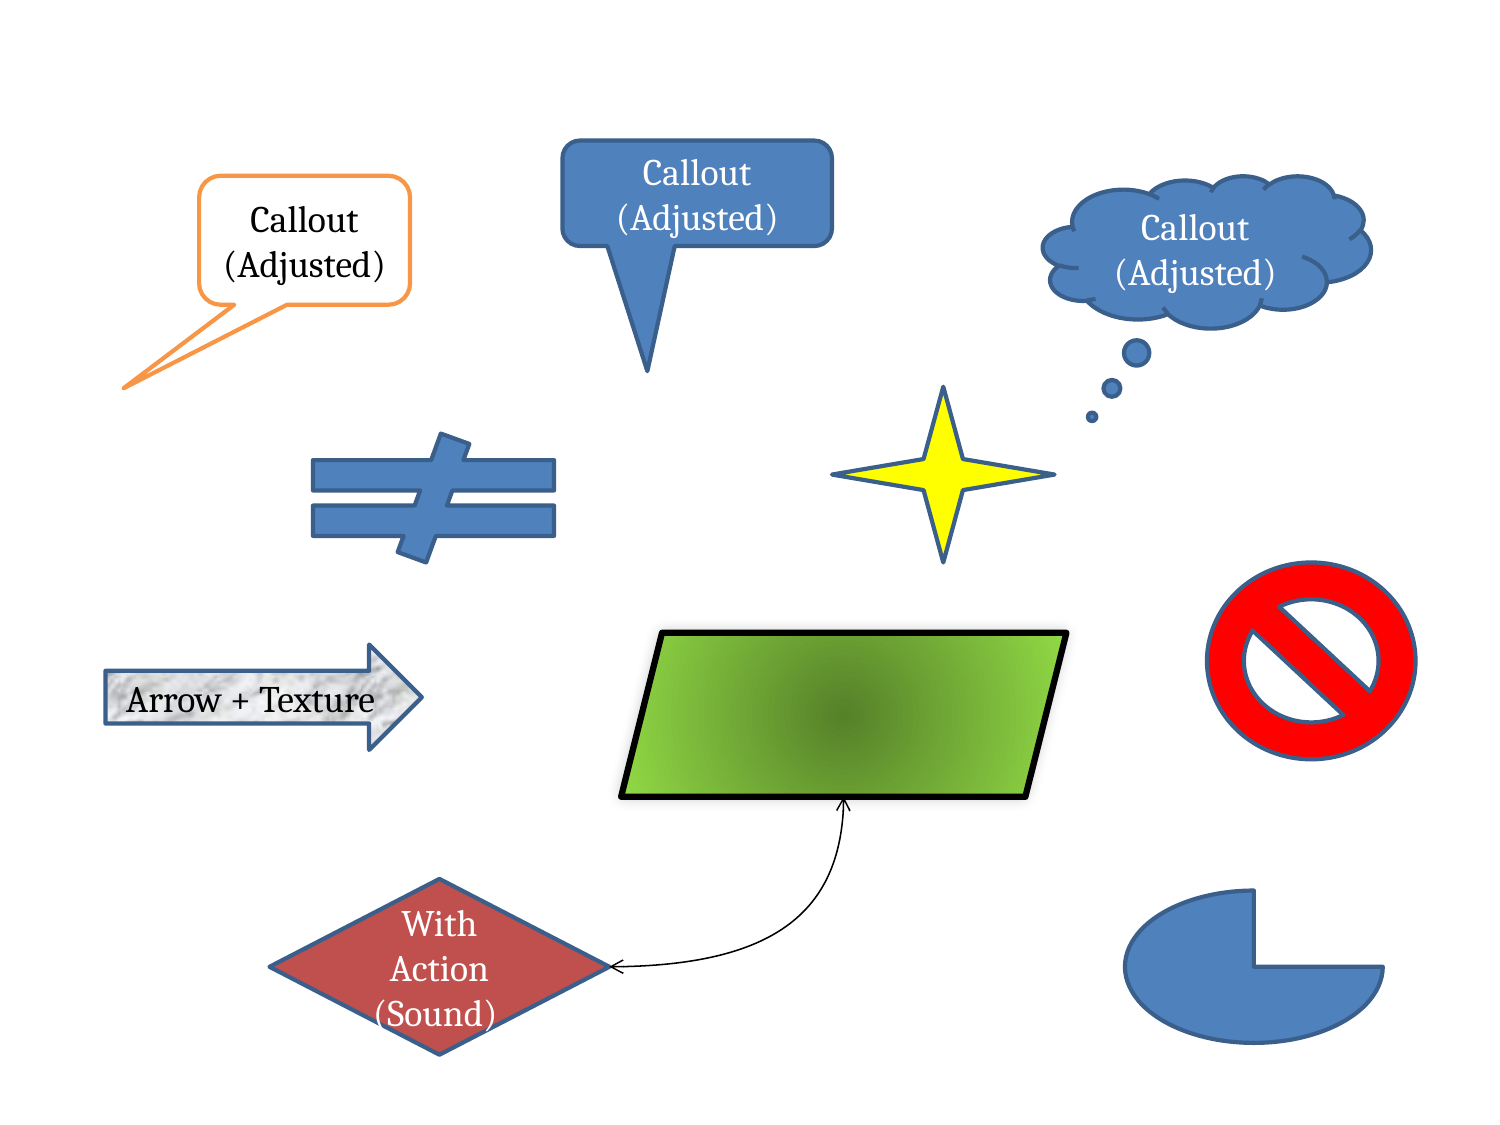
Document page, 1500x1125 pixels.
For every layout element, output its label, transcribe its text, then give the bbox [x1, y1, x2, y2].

text_box Callout (Adjusted) [1040, 174, 1374, 331]
text_box [829, 384, 1057, 565]
text_box [310, 431, 557, 565]
text_box [619, 630, 1069, 799]
text_box Callout (Adjusted) [1121, 338, 1152, 368]
text_box With Action (Sound) [267, 877, 606, 1057]
text_box Callout (Adjusted) [121, 173, 413, 391]
text_box Callout (Adjusted) [1101, 377, 1123, 399]
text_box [609, 796, 844, 967]
text_box [1122, 888, 1385, 1046]
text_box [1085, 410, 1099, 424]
text_box Callout (Adjusted) [560, 138, 835, 374]
text_box Arrow + Texture [103, 642, 424, 752]
text_box [1204, 560, 1418, 762]
